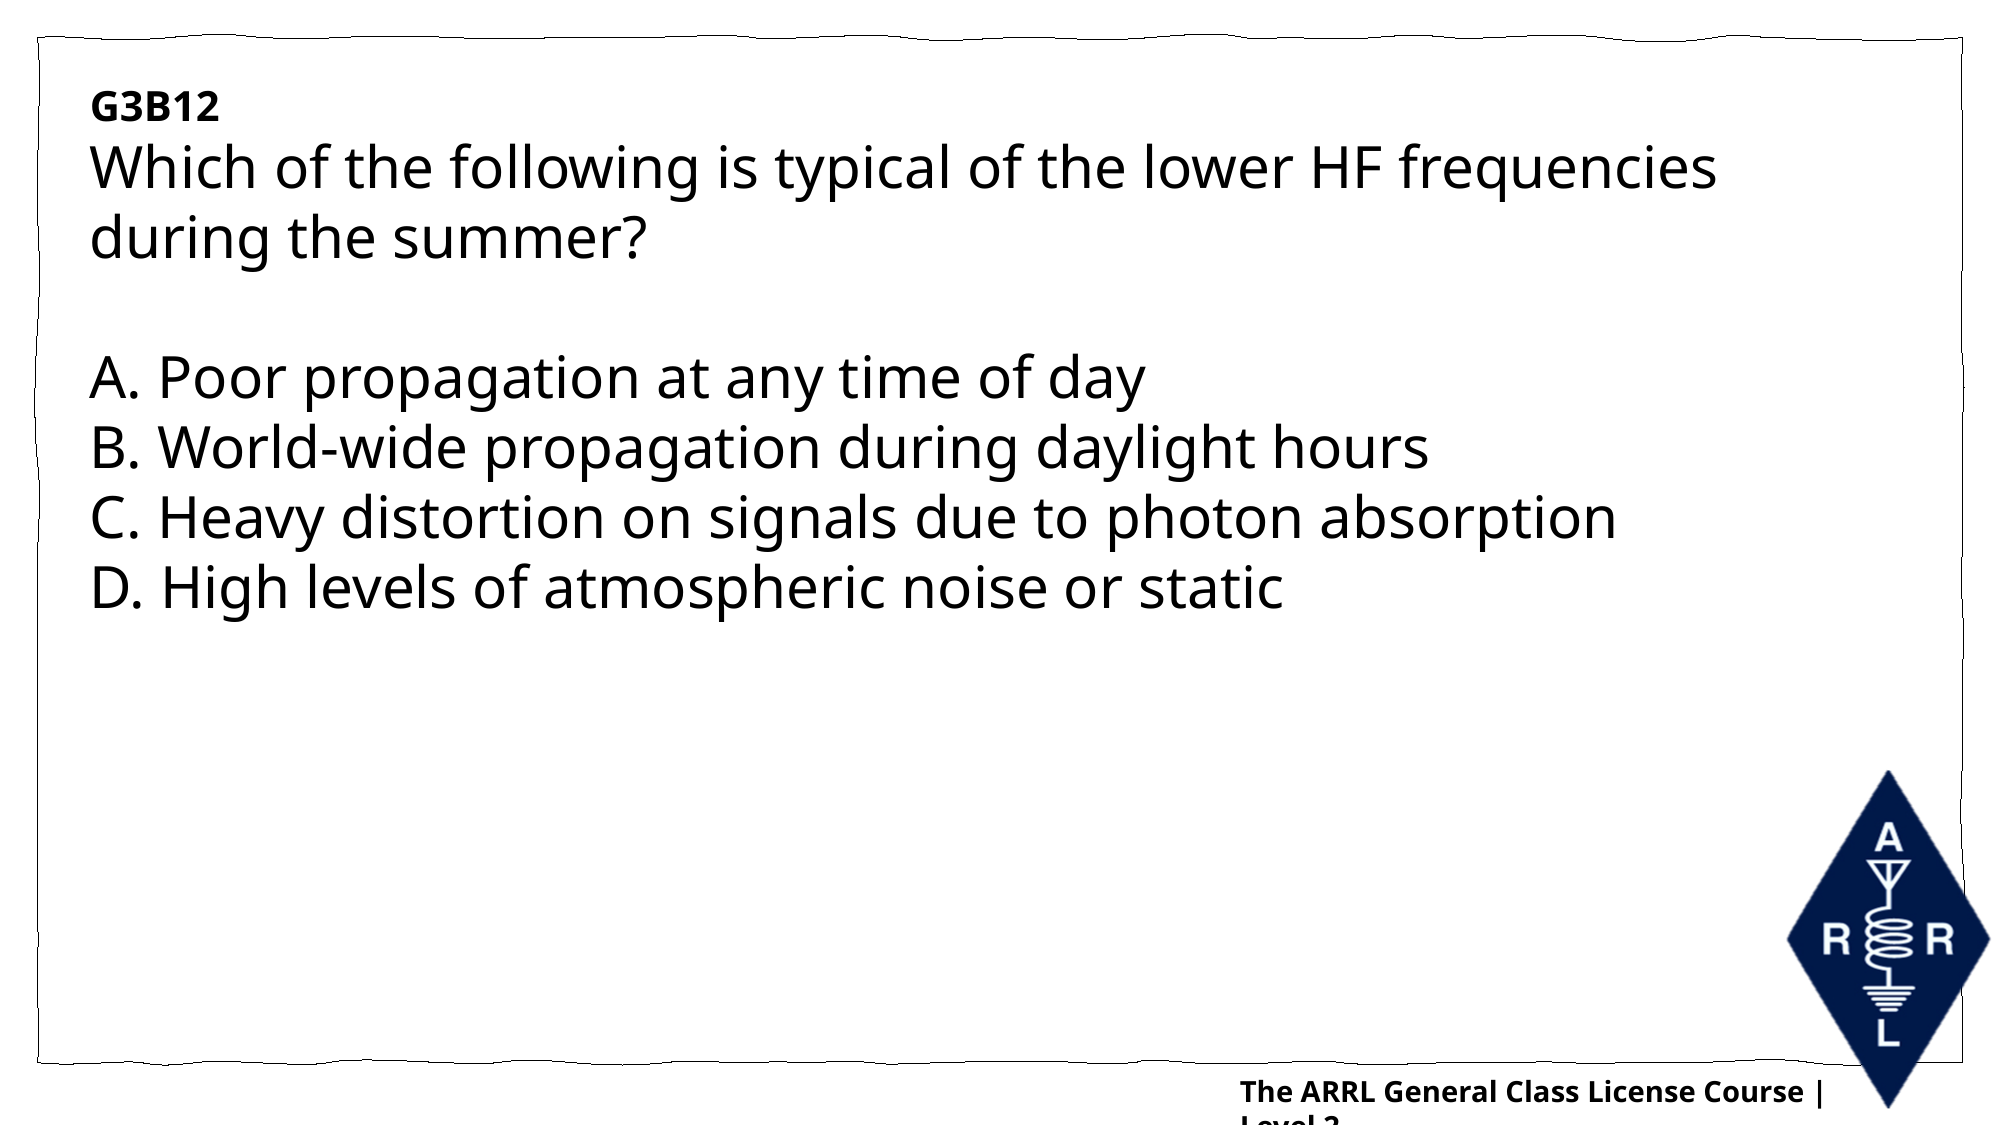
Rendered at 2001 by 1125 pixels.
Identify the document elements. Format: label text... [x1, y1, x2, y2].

picture [1773, 752, 1999, 1125]
text_box G3B12 Which of the following is typical of the lower HF frequencies during the summer? A. Poor propagation at any time of day B. World-wide propagation during daylight hours C. Heavy distortion on signals due to photon absorption D. High levels of atmospheric noise or static [75, 72, 1850, 628]
